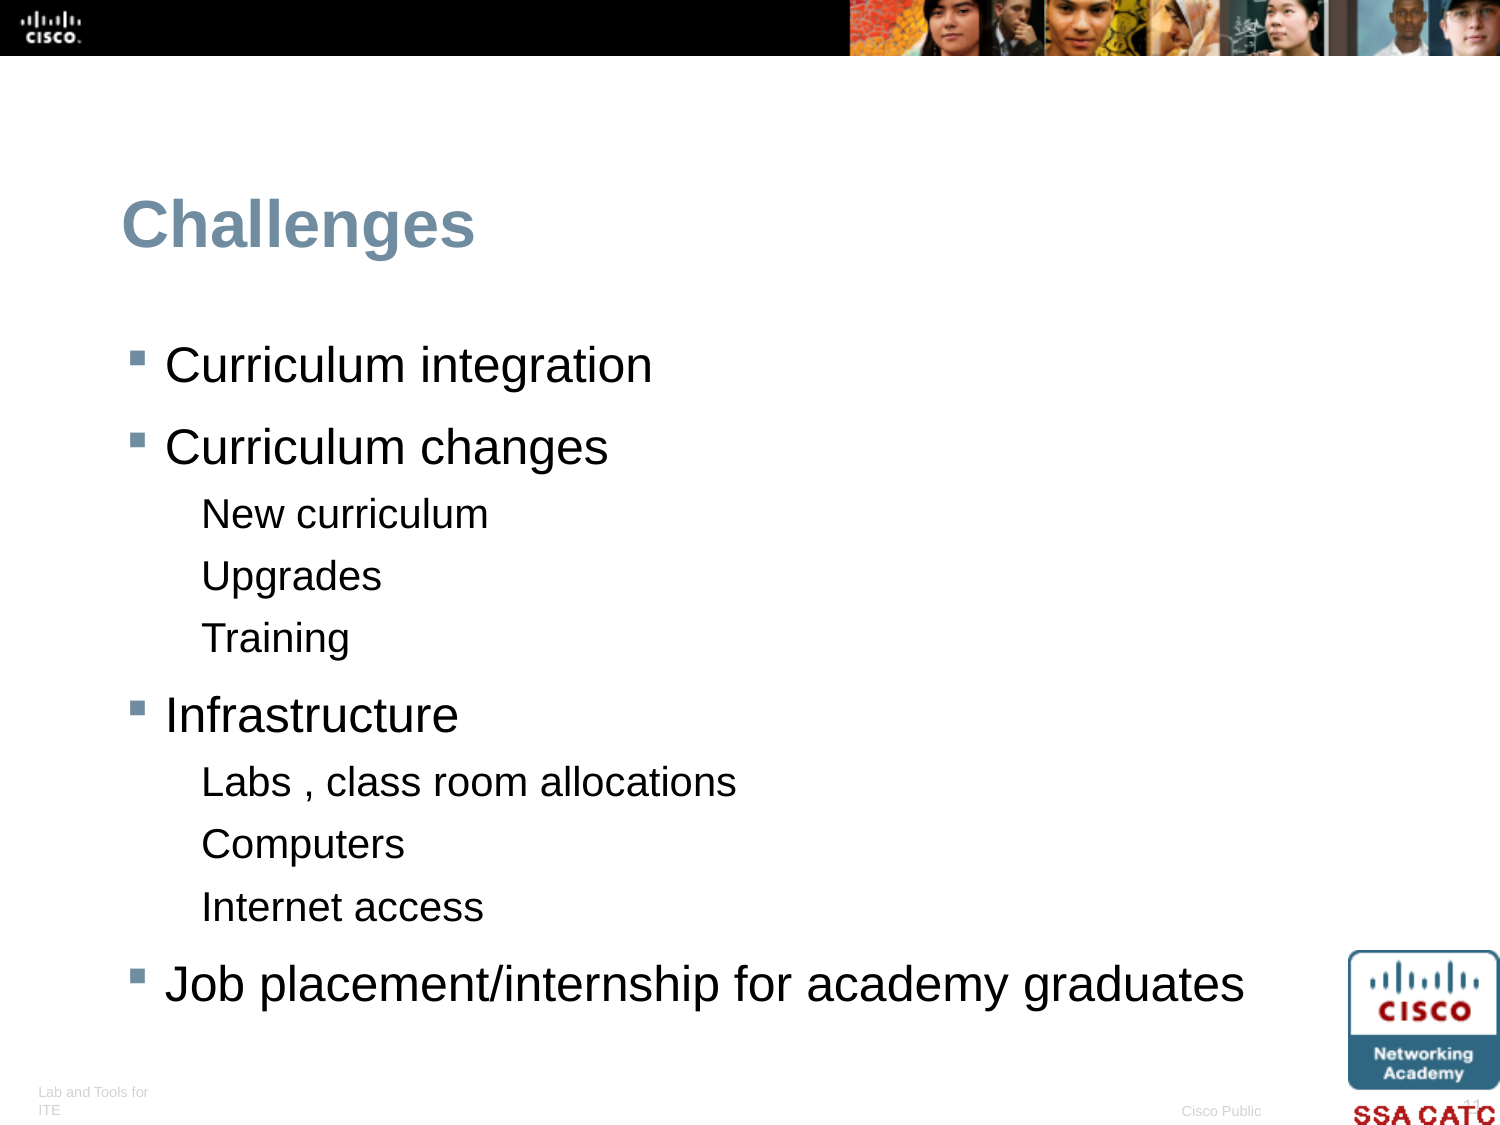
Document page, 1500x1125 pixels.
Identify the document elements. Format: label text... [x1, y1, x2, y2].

picture [0, 0, 1500, 56]
picture [1348, 950, 1500, 1125]
title Challenges [107, 130, 1444, 269]
list Curriculum integration Curriculum changes New curriculum Upgrades Training Infrastructure Labs , class room allocations Computers Internet access Job placement/internship for academy graduates [112, 330, 1411, 963]
